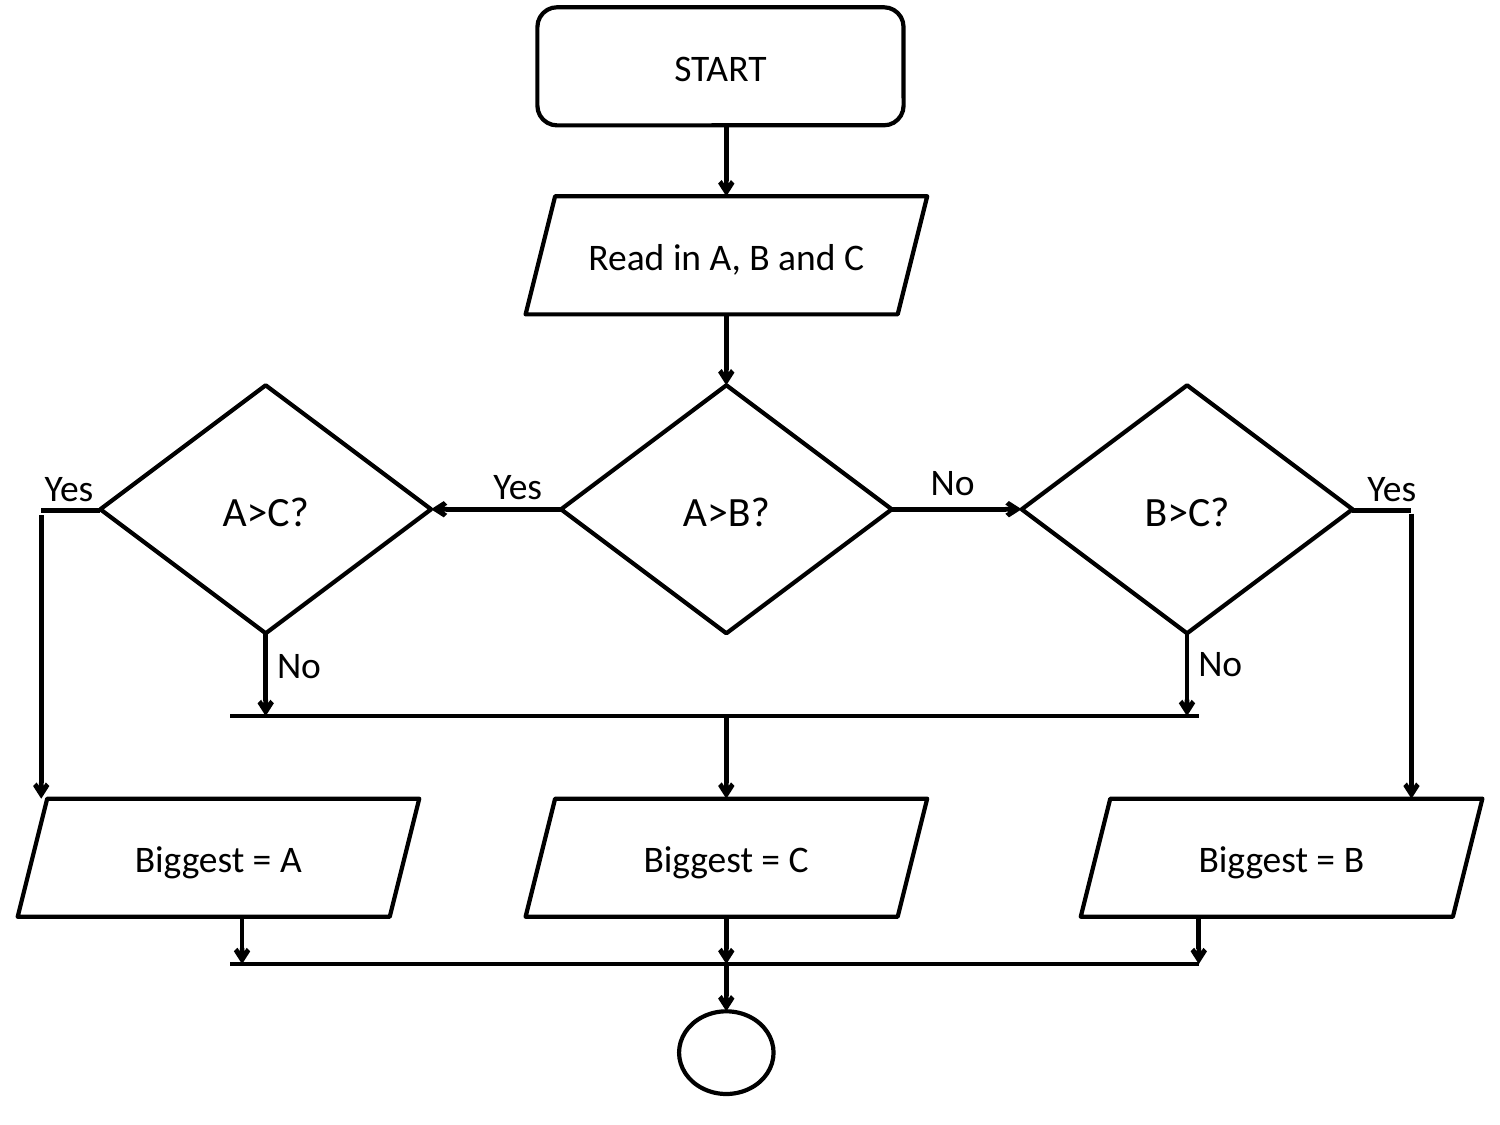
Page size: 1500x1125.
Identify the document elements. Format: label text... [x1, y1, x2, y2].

text_box Yes [1352, 456, 1432, 516]
text_box No [915, 450, 990, 508]
text_box A>C? [105, 383, 433, 634]
text_box Biggest = B [1078, 796, 1485, 919]
text_box Yes [478, 454, 558, 508]
text_box No [266, 633, 337, 694]
text_box B>C? [1020, 383, 1352, 635]
text_box Read in A, B and C [523, 194, 930, 317]
text_box [676, 1009, 776, 1097]
text_box START [535, 5, 906, 128]
text_box Yes [29, 456, 109, 516]
text_box Biggest = A [15, 796, 422, 919]
text_box A>B? [560, 385, 893, 635]
text_box No [1189, 631, 1258, 692]
text_box Biggest = C [523, 796, 930, 919]
